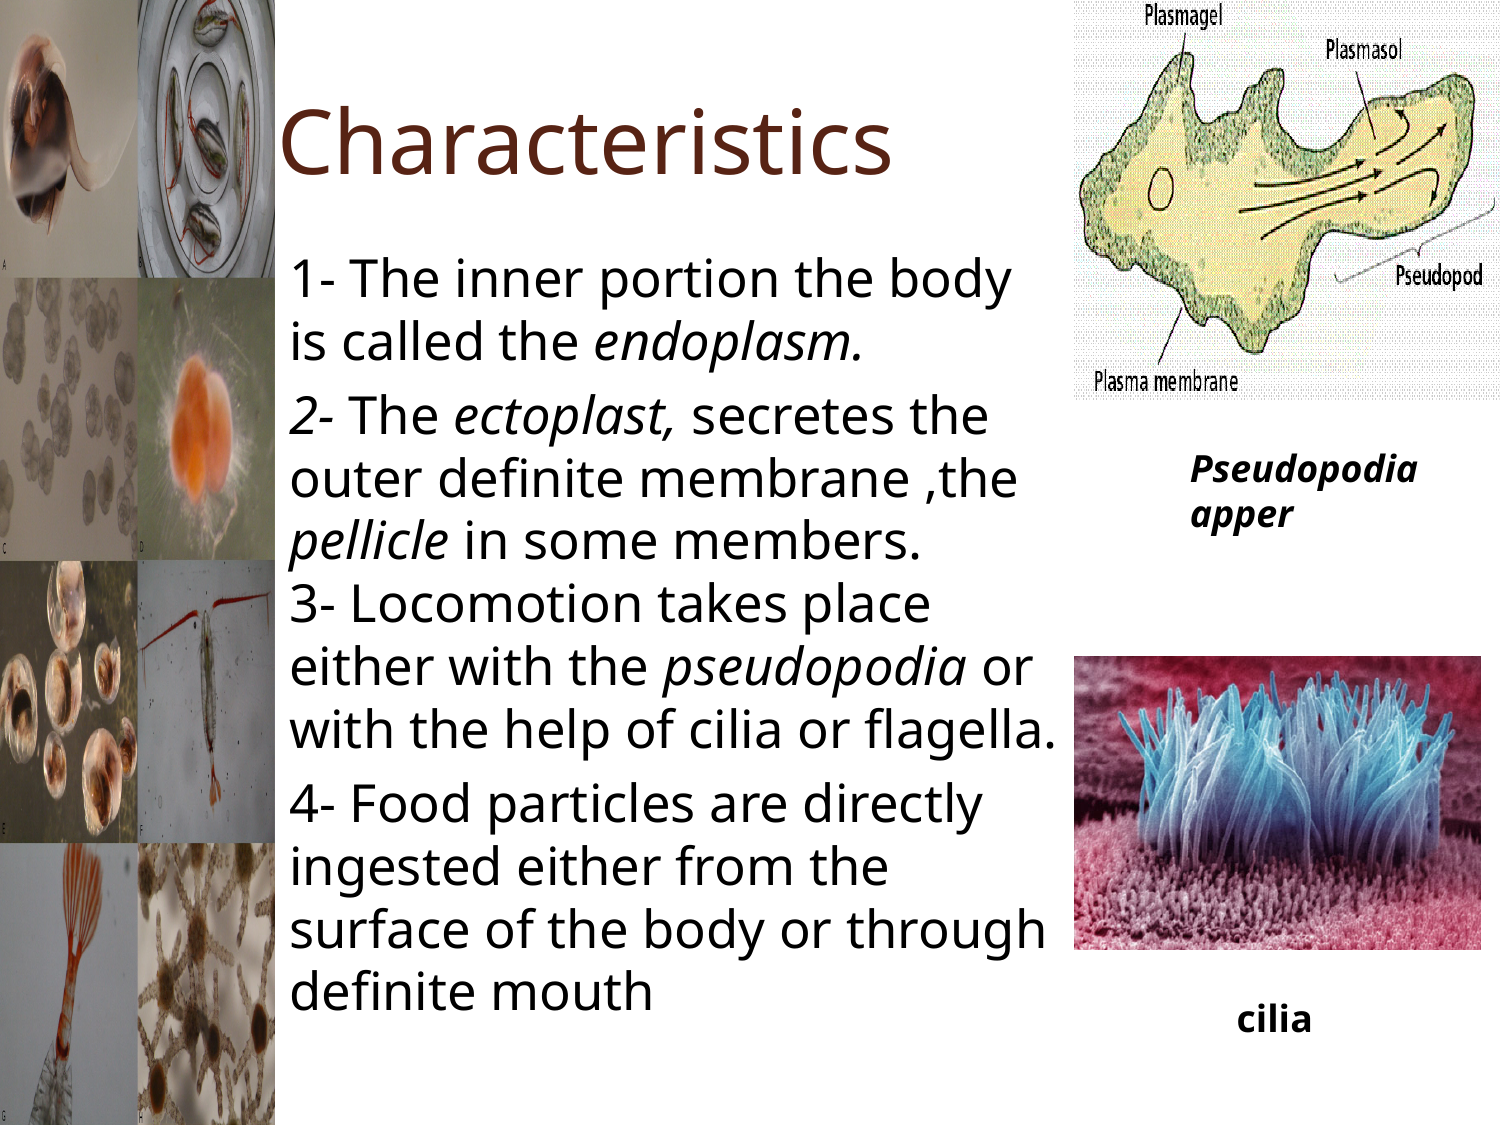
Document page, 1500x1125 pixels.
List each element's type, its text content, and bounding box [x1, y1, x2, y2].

picture [1074, 0, 1500, 401]
title Characteristics [283, 45, 1067, 233]
text_box Pseudopodia apper [1175, 437, 1438, 543]
text_box cilia [1149, 987, 1400, 1048]
picture [0, 0, 276, 1125]
picture [1074, 655, 1481, 951]
list 1- The inner portion the body is called the endoplasm. 2- The ectoplast, secretes the outer definite membrane ,the pellicle in some members. 3- Locomotion takes place either with the pseudopodia or with the help of cilia or flagella. 4- Food particles are directly ingested either from the surface of the body or through definite mouth [283, 237, 1075, 1125]
